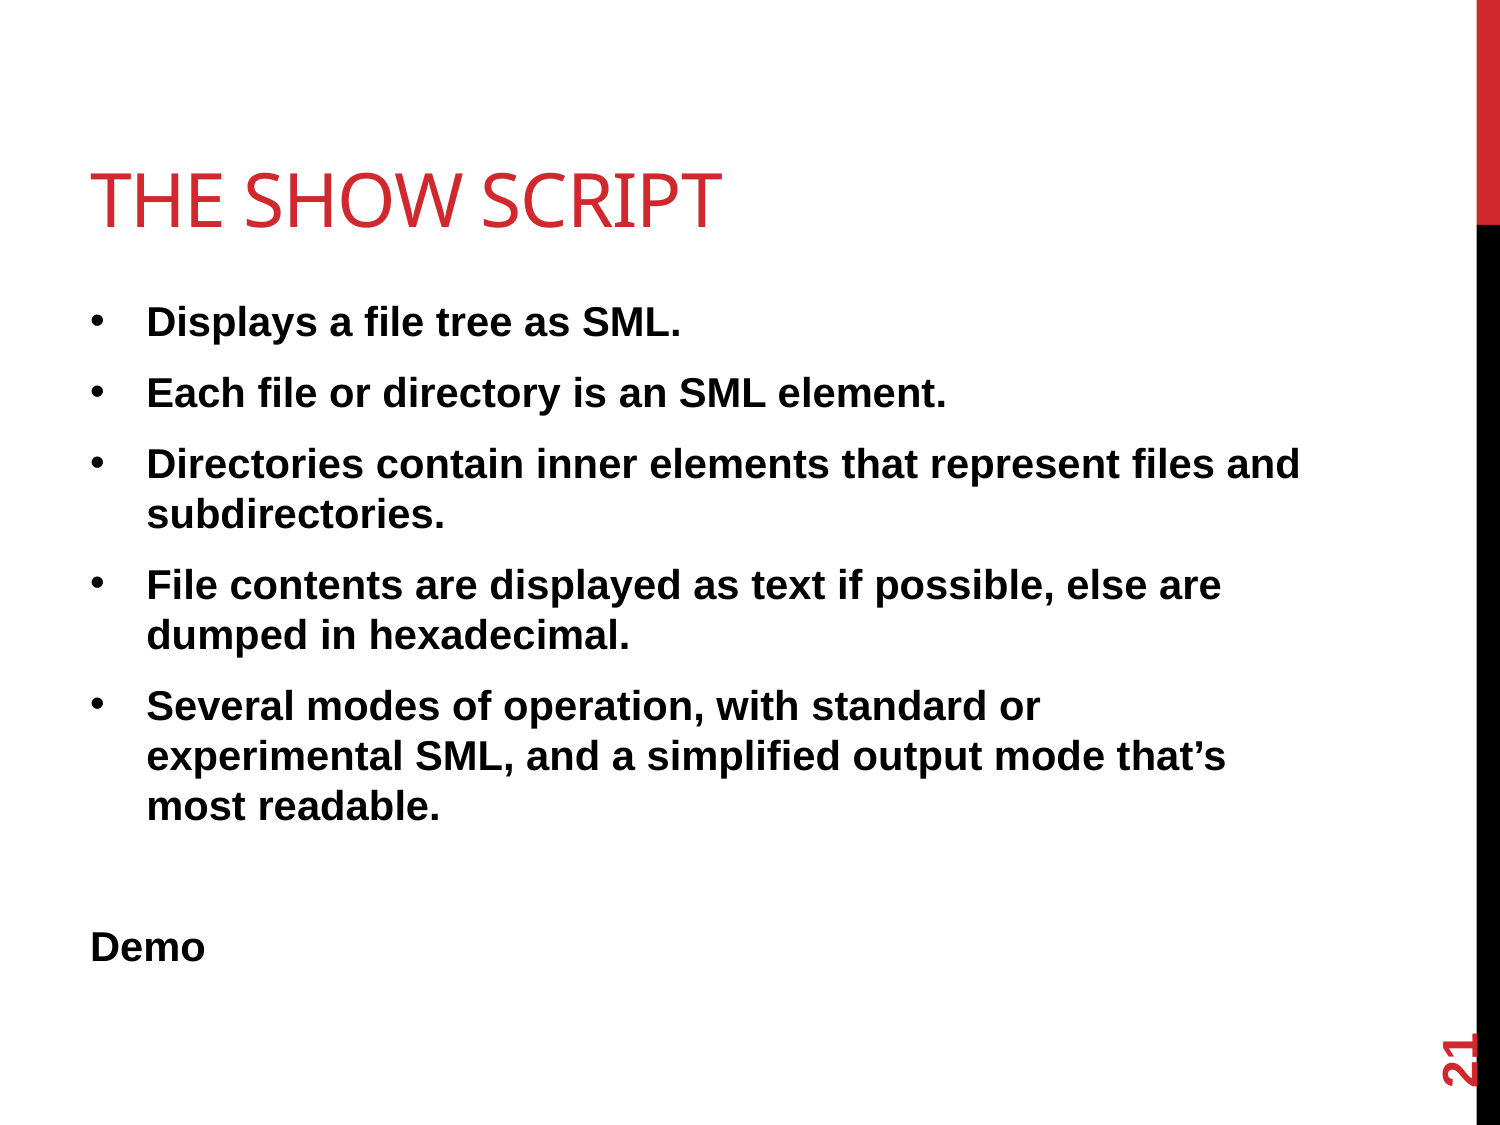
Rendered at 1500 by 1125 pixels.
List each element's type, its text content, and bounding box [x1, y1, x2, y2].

title The show script [75, 25, 1025, 250]
list Displays a file tree as SML. Each file or directory is an SML element. Directories contain inner elements that represent files and subdirectories. File contents are displayed as text if possible, else are dumped in hexadecimal. Several modes of operation, with standard or experimental SML, and a simplified output mode that’s most readable. Demo [75, 287, 1325, 1005]
slide_number 21 [1427, 887, 1488, 1104]
